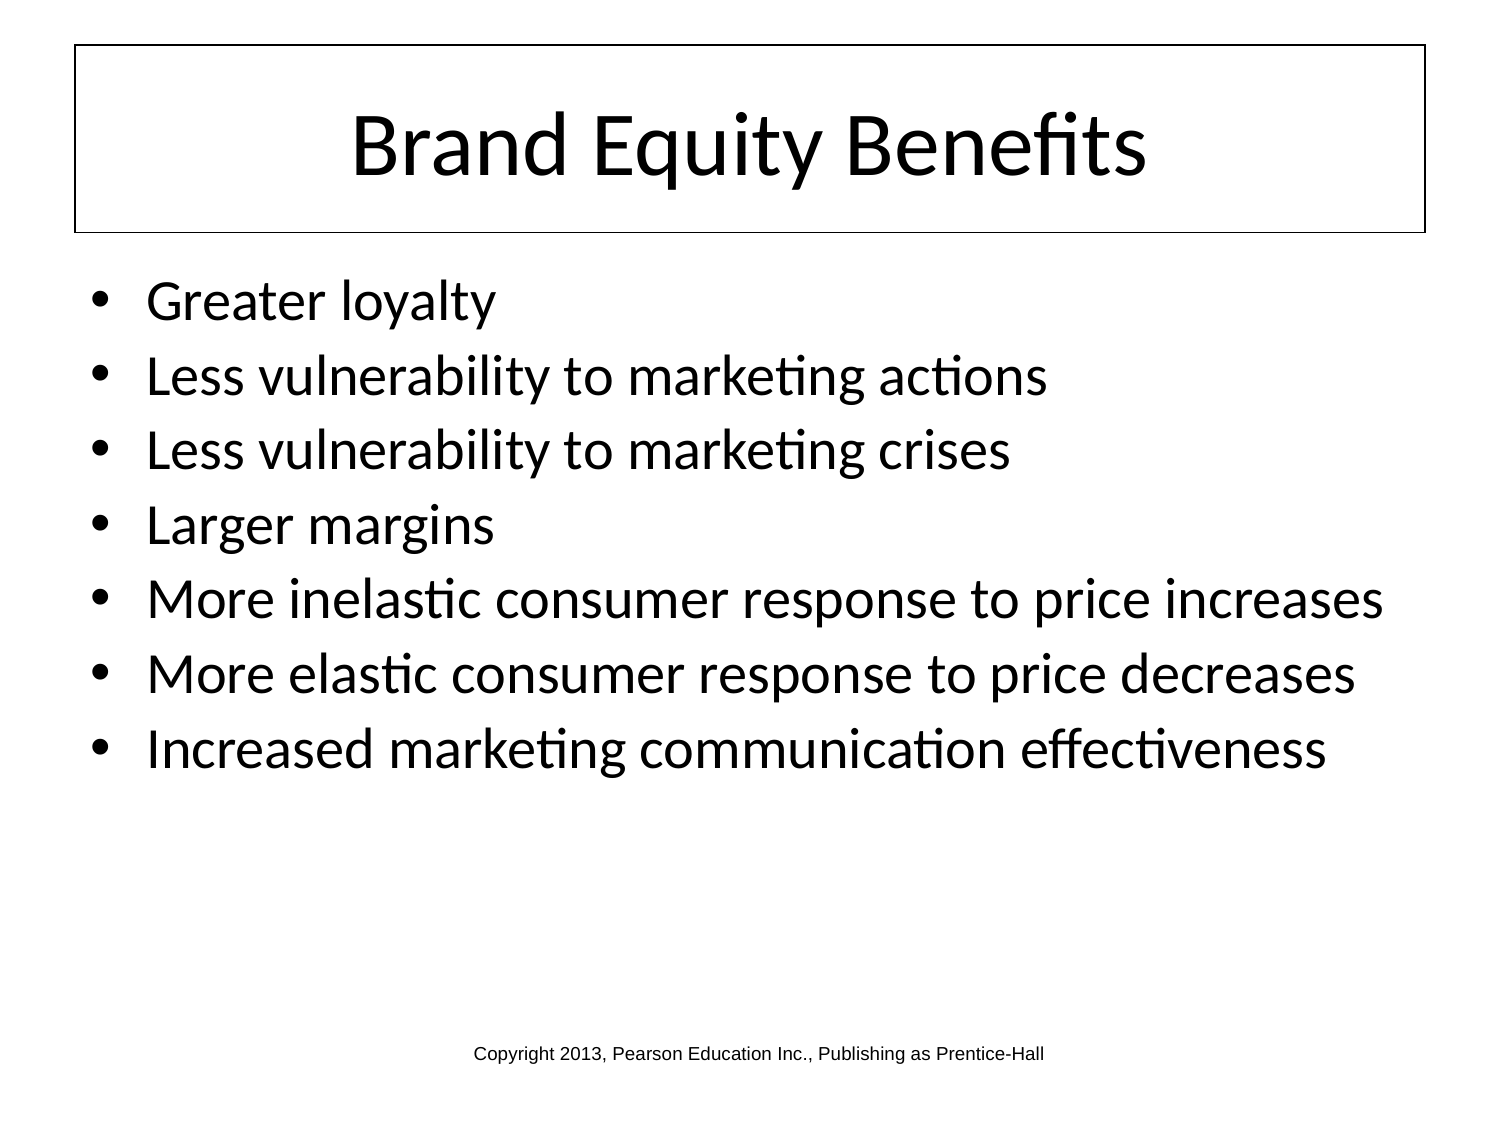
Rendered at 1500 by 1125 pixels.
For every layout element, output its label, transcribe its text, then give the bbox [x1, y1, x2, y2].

list Greater loyalty Less vulnerability to marketing actions Less vulnerability to marketing crises Larger margins More inelastic consumer response to price increases More elastic consumer response to price decreases Increased marketing communication effectiveness [74, 262, 1426, 1006]
title Brand Equity Benefits [74, 44, 1426, 233]
text_box Copyright 2013, Pearson Education Inc., Publishing as Prentice-Hall [459, 1033, 1059, 1094]
